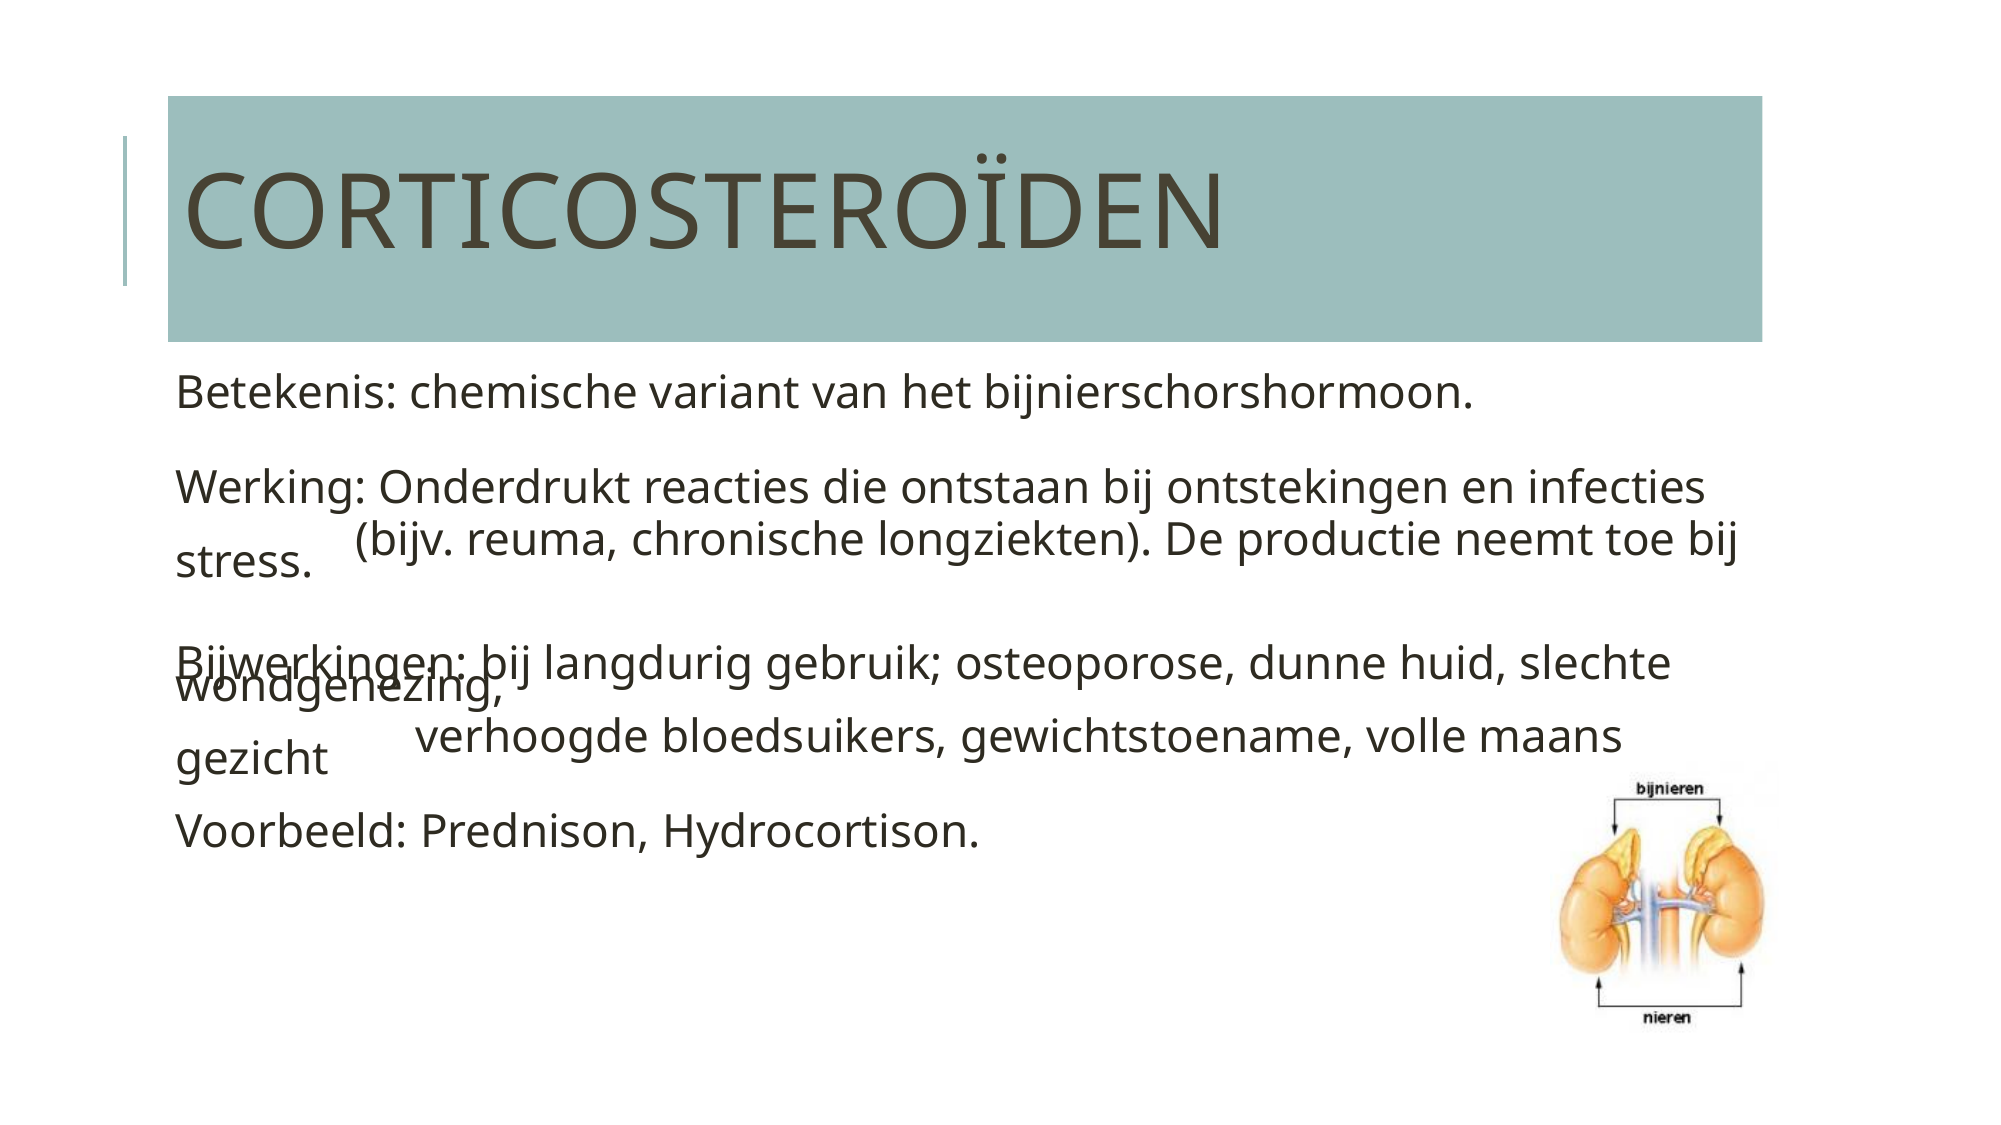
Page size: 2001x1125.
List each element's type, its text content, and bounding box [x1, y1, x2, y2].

picture [1550, 760, 1779, 1045]
list Betekenis: chemische variant van het bijnierschorshormoon. Werking: Onderdrukt reacties die ontstaan bij ontstekingen en infecties (bijv. reuma, chronische longziekten). De productie neemt toe bij stress. Bijwerkingen: bij langdurig gebruik; osteoporose, dunne huid, slechte wondgenezing, verhoogde bloedsuikers, gewichtstoename, volle maans gezicht Voorbeeld: Prednison, Hydrocortison. [168, 383, 1763, 1044]
title Corticosteroïden [168, 96, 1763, 342]
